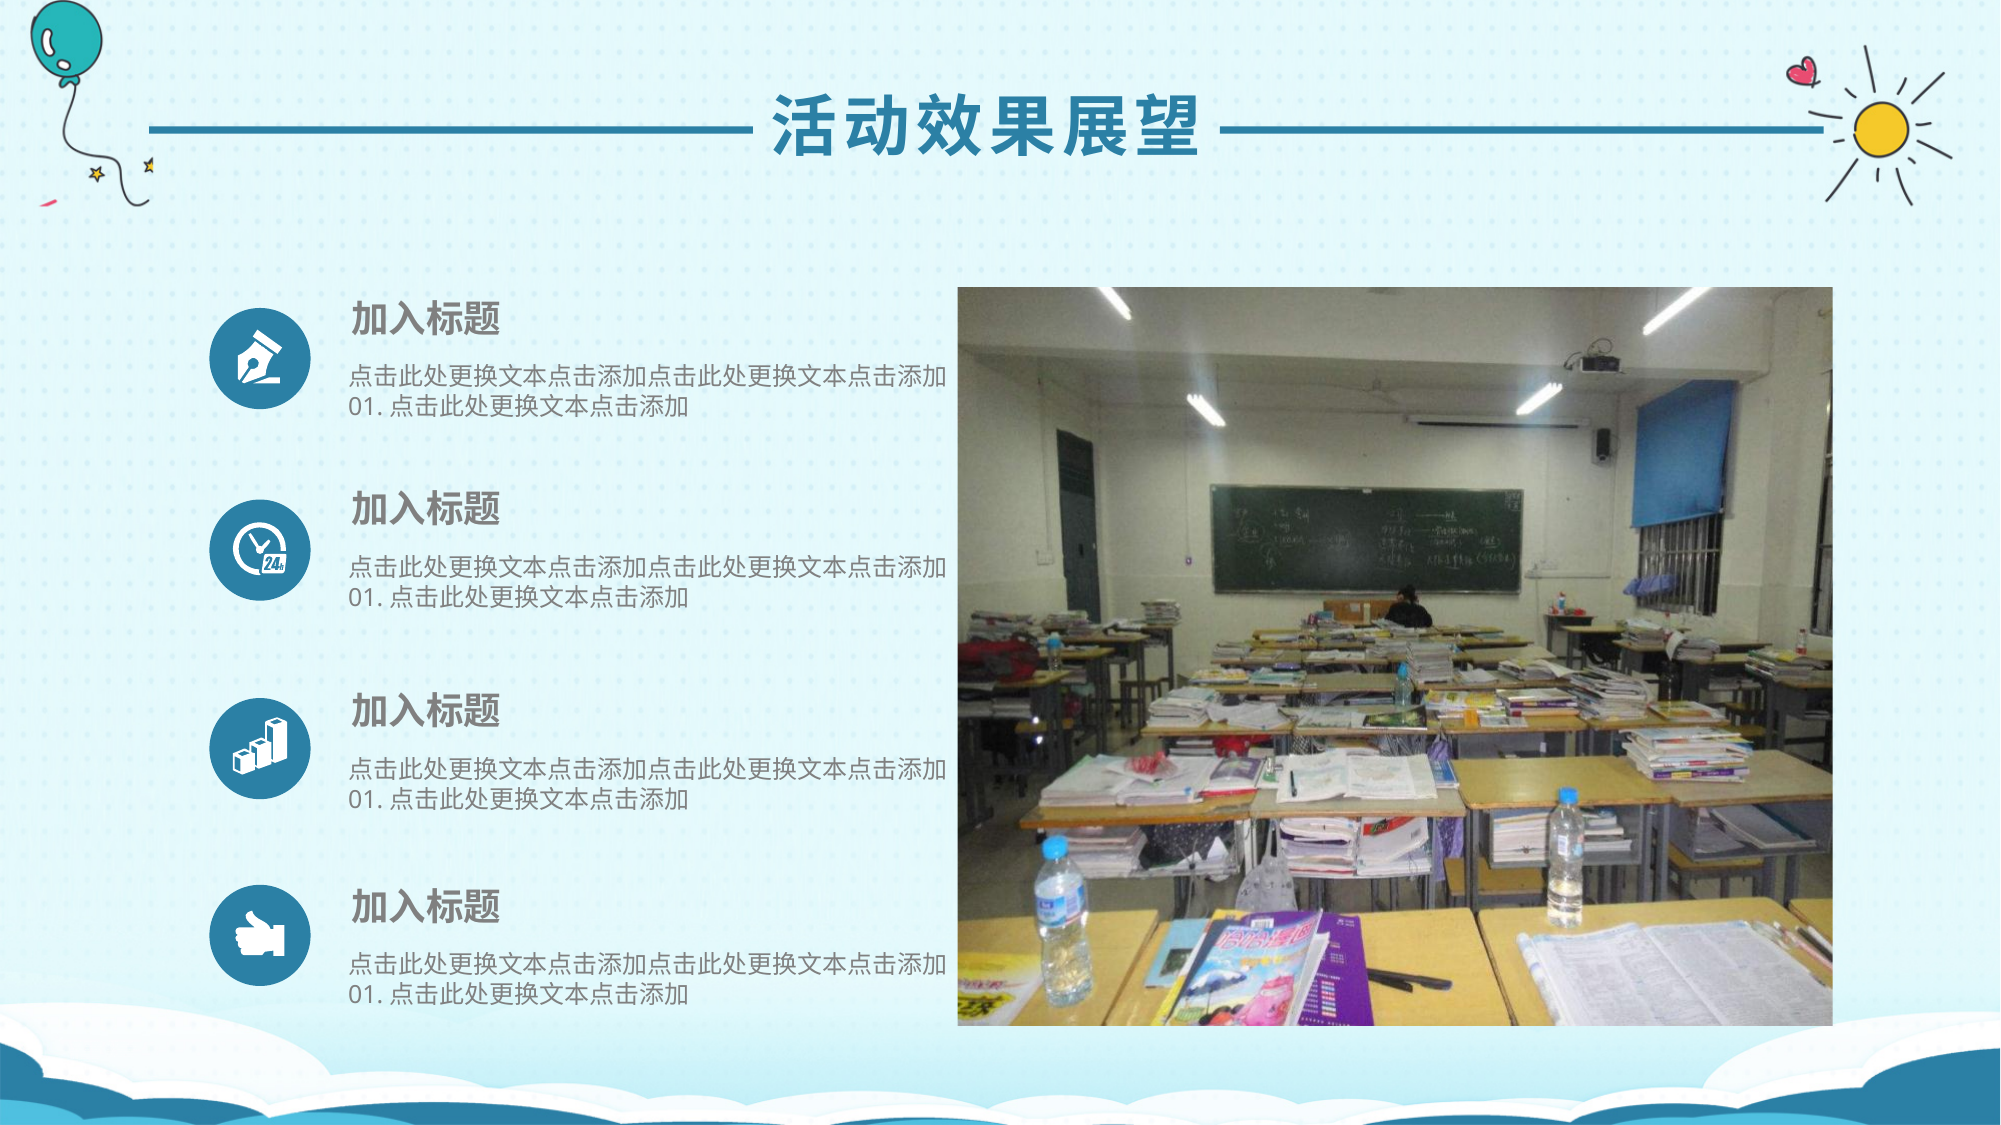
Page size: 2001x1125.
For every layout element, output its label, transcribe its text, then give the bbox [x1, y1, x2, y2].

text_box [208, 306, 312, 411]
text_box 点击此处更换文本点击添加点击此处更换文本点击添加01.点击此处更换文本点击添加 [333, 543, 957, 619]
text_box 点击此处更换文本点击添加点击此处更换文本点击添加01.点击此处更换文本点击添加 [333, 941, 957, 1016]
text_box [232, 522, 287, 576]
text_box [232, 717, 288, 775]
text_box 加入标题 [336, 287, 517, 348]
text_box 点击此处更换文本点击添加点击此处更换文本点击添加01.点击此处更换文本点击添加 [333, 745, 957, 821]
text_box 点击此处更换文本点击添加点击此处更换文本点击添加01.点击此处更换文本点击添加 [333, 353, 957, 429]
text_box [237, 329, 283, 384]
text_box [149, 83, 1824, 165]
text_box [957, 287, 1834, 1027]
text_box [208, 498, 312, 602]
text_box [208, 696, 312, 801]
text_box 加入标题 [336, 875, 517, 936]
text_box 加入标题 [336, 679, 517, 740]
picture [0, 0, 2001, 1125]
text_box 加入标题 [336, 477, 517, 538]
text_box [208, 883, 312, 988]
text_box [235, 910, 285, 956]
